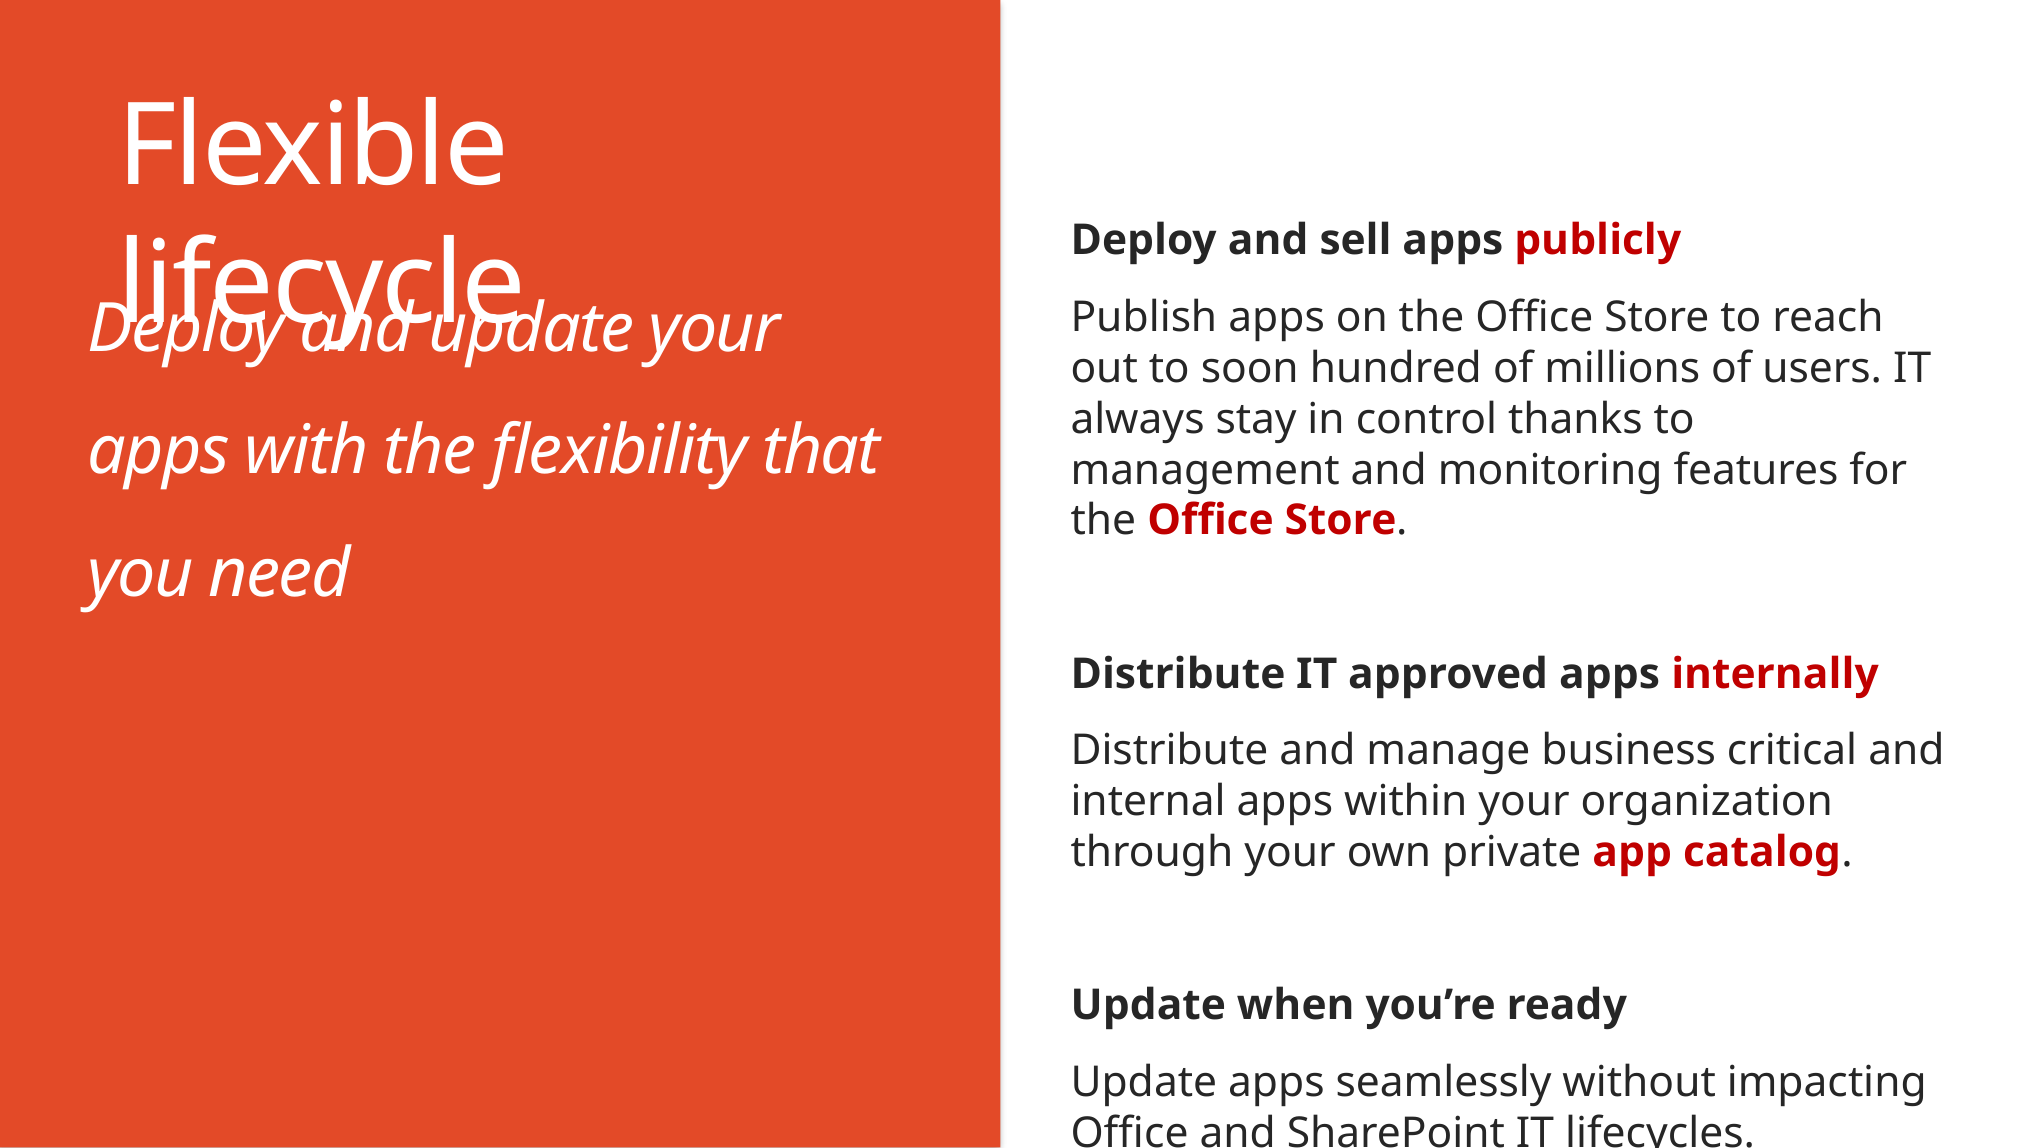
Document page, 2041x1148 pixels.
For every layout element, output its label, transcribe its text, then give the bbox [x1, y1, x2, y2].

list Flexible lifecycle [87, 45, 963, 324]
text_box Deploy and update your apps with the flexibility that you need [87, 242, 911, 521]
list Deploy and sell apps publicly Publish apps on the Office Store to reach out to soon hundred of millions of users. IT always stay in control thanks to management and monitoring features for the Office Store. Distribute IT approved apps internally Distribute and manage business critical and internal apps within your organization through your own private app catalog. Update when you’re ready Update apps seamlessly without impacting Office and SharePoint IT lifecycles. [1040, 187, 1976, 324]
